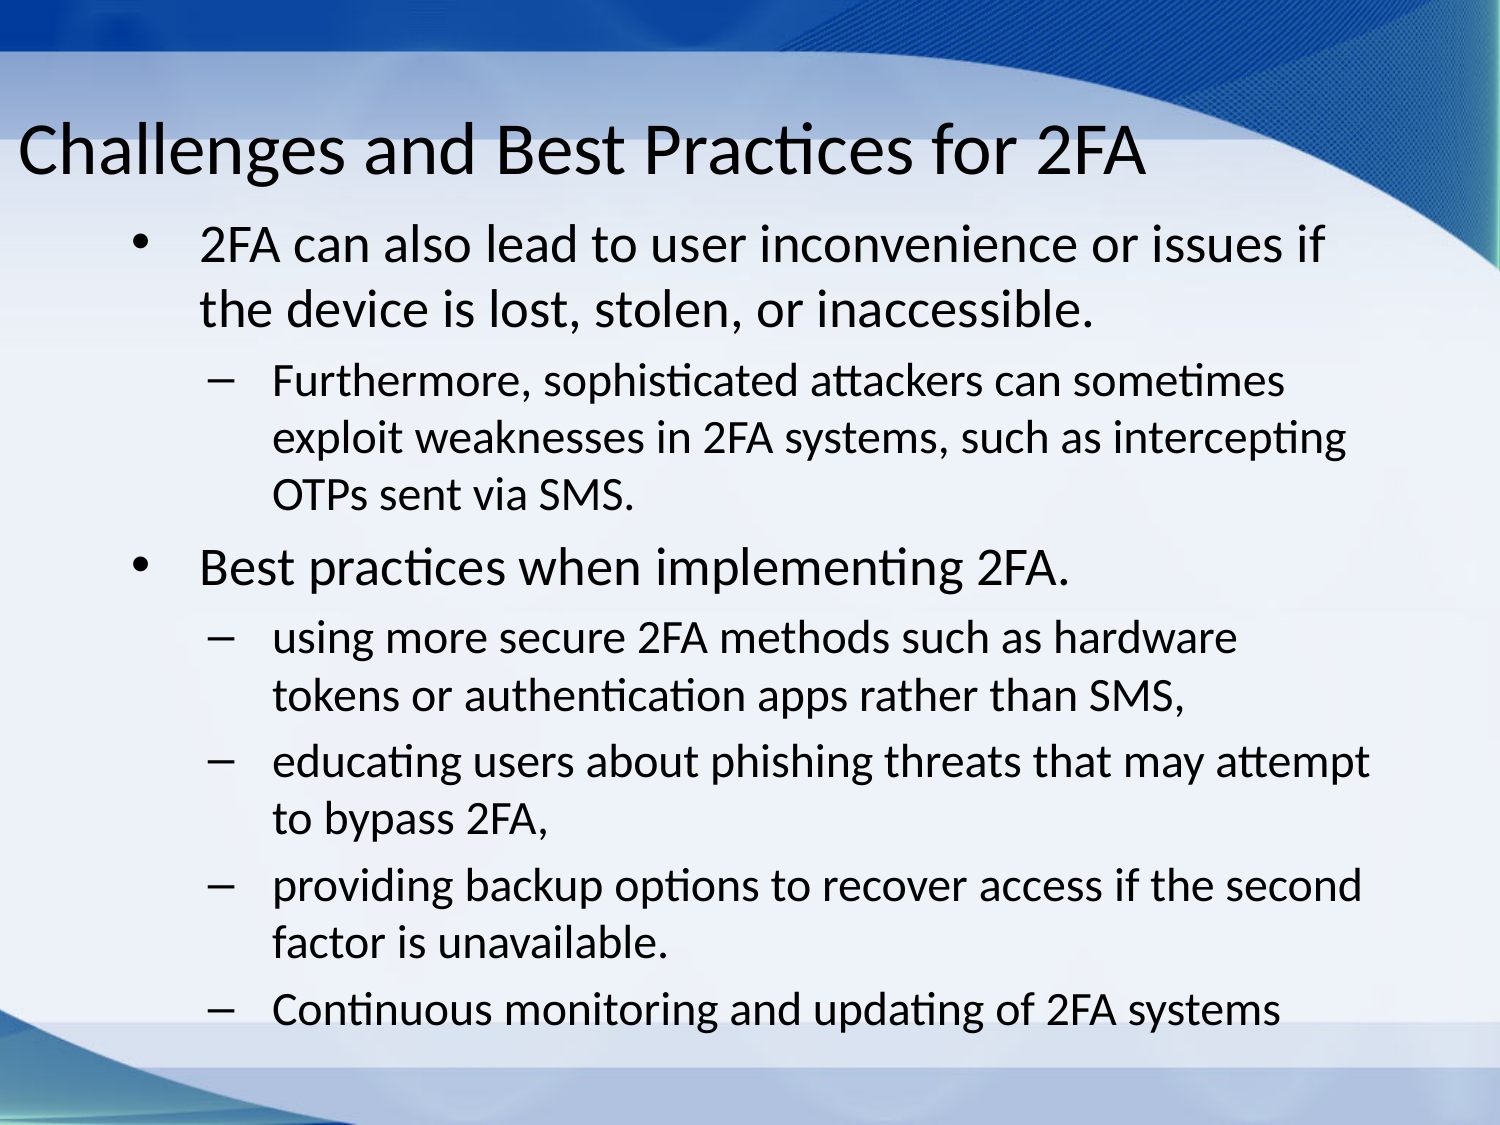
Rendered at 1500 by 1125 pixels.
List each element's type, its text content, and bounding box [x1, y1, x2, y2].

picture [0, 0, 1500, 1125]
list 2FA can also lead to user inconvenience or issues if the device is lost, stolen, or inaccessible. Furthermore, sophisticated attackers can sometimes exploit weaknesses in 2FA systems, such as intercepting OTPs sent via SMS. Best practices when implementing 2FA. using more secure 2FA methods such as hardware tokens or authentication apps rather than SMS, educating users about phishing threats that may attempt to bypass 2FA, providing backup options to recover access if the second factor is unavailable. Continuous monitoring and updating of 2FA systems [112, 200, 1388, 1063]
title Challenges and Best Practices for 2FA [3, 50, 1254, 239]
